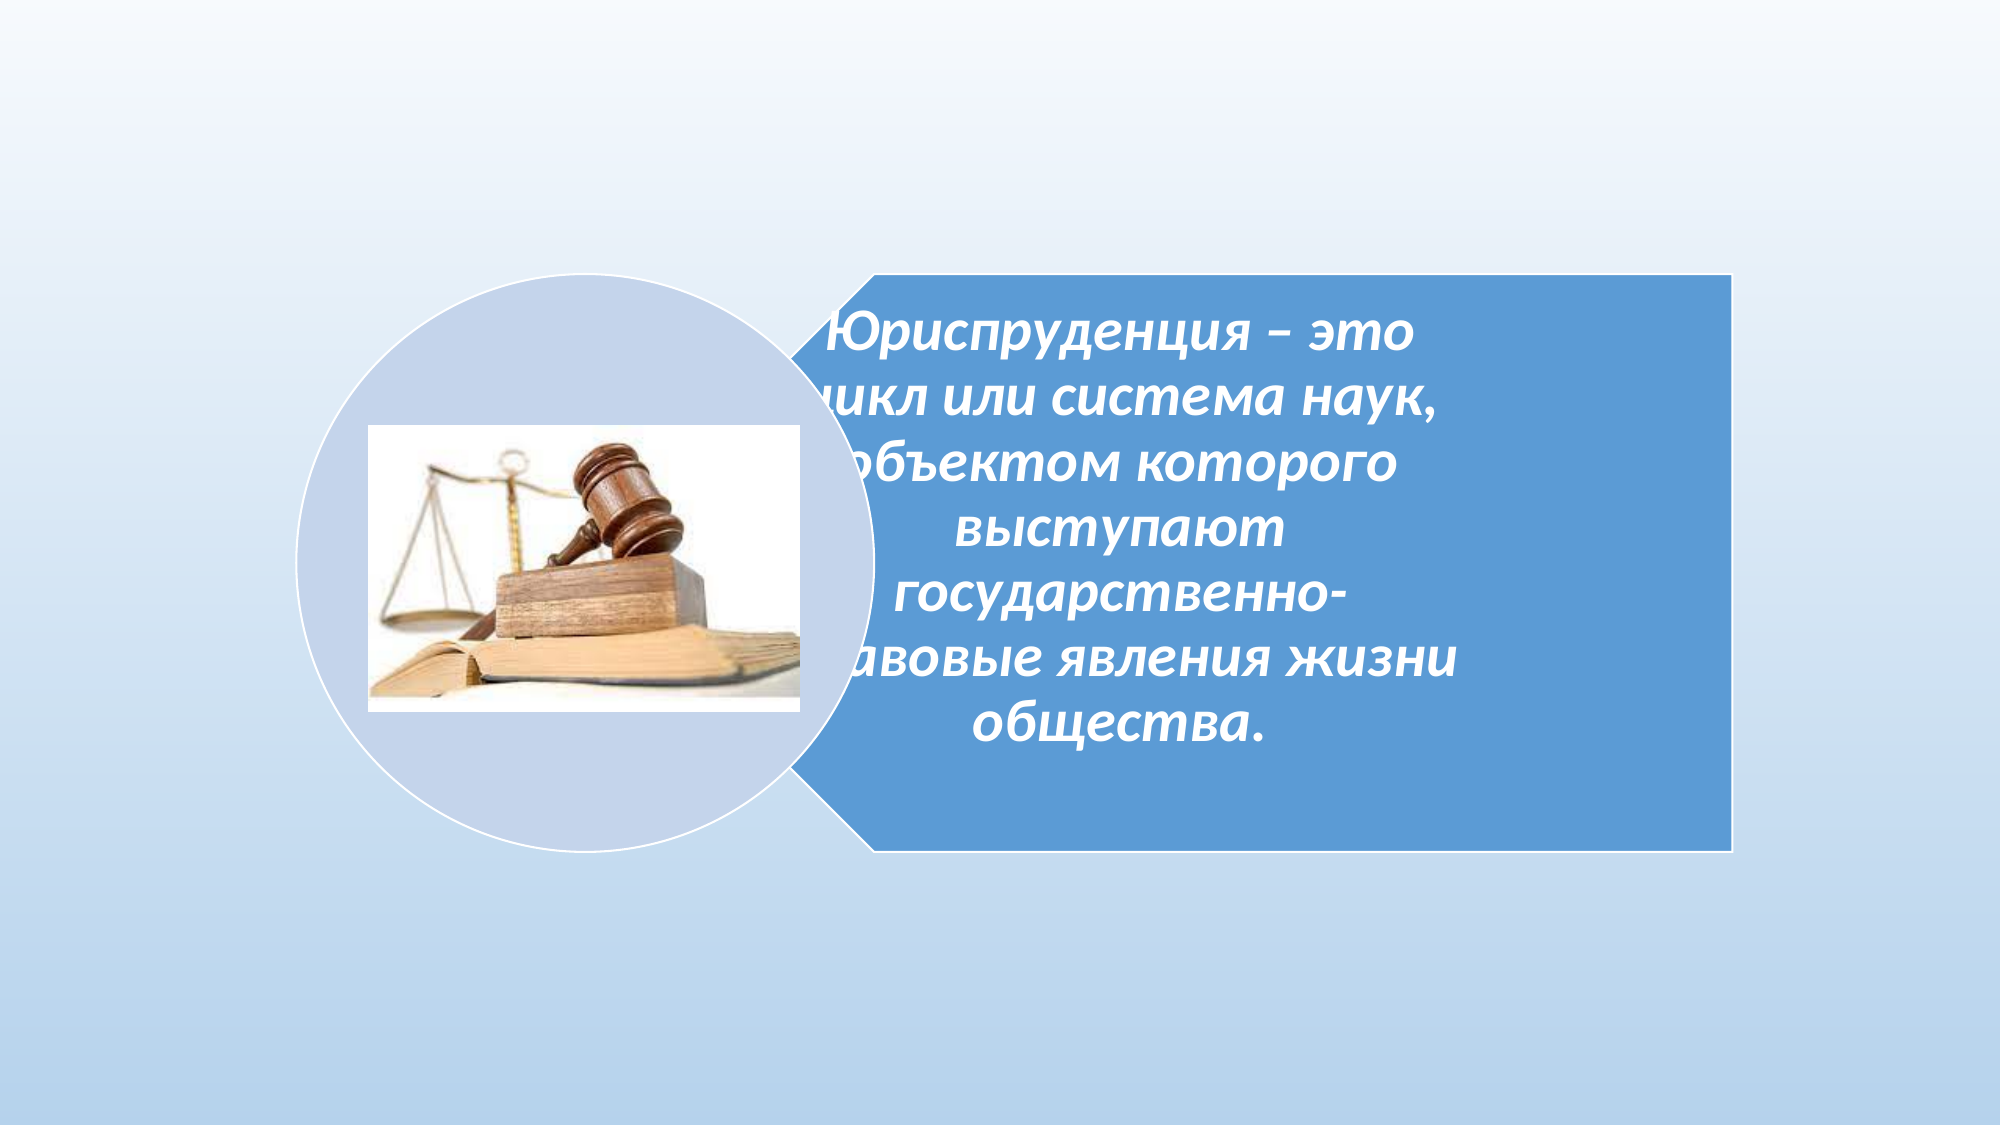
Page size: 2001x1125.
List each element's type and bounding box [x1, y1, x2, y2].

text_box [151, 181, 1877, 945]
list [368, 425, 800, 712]
